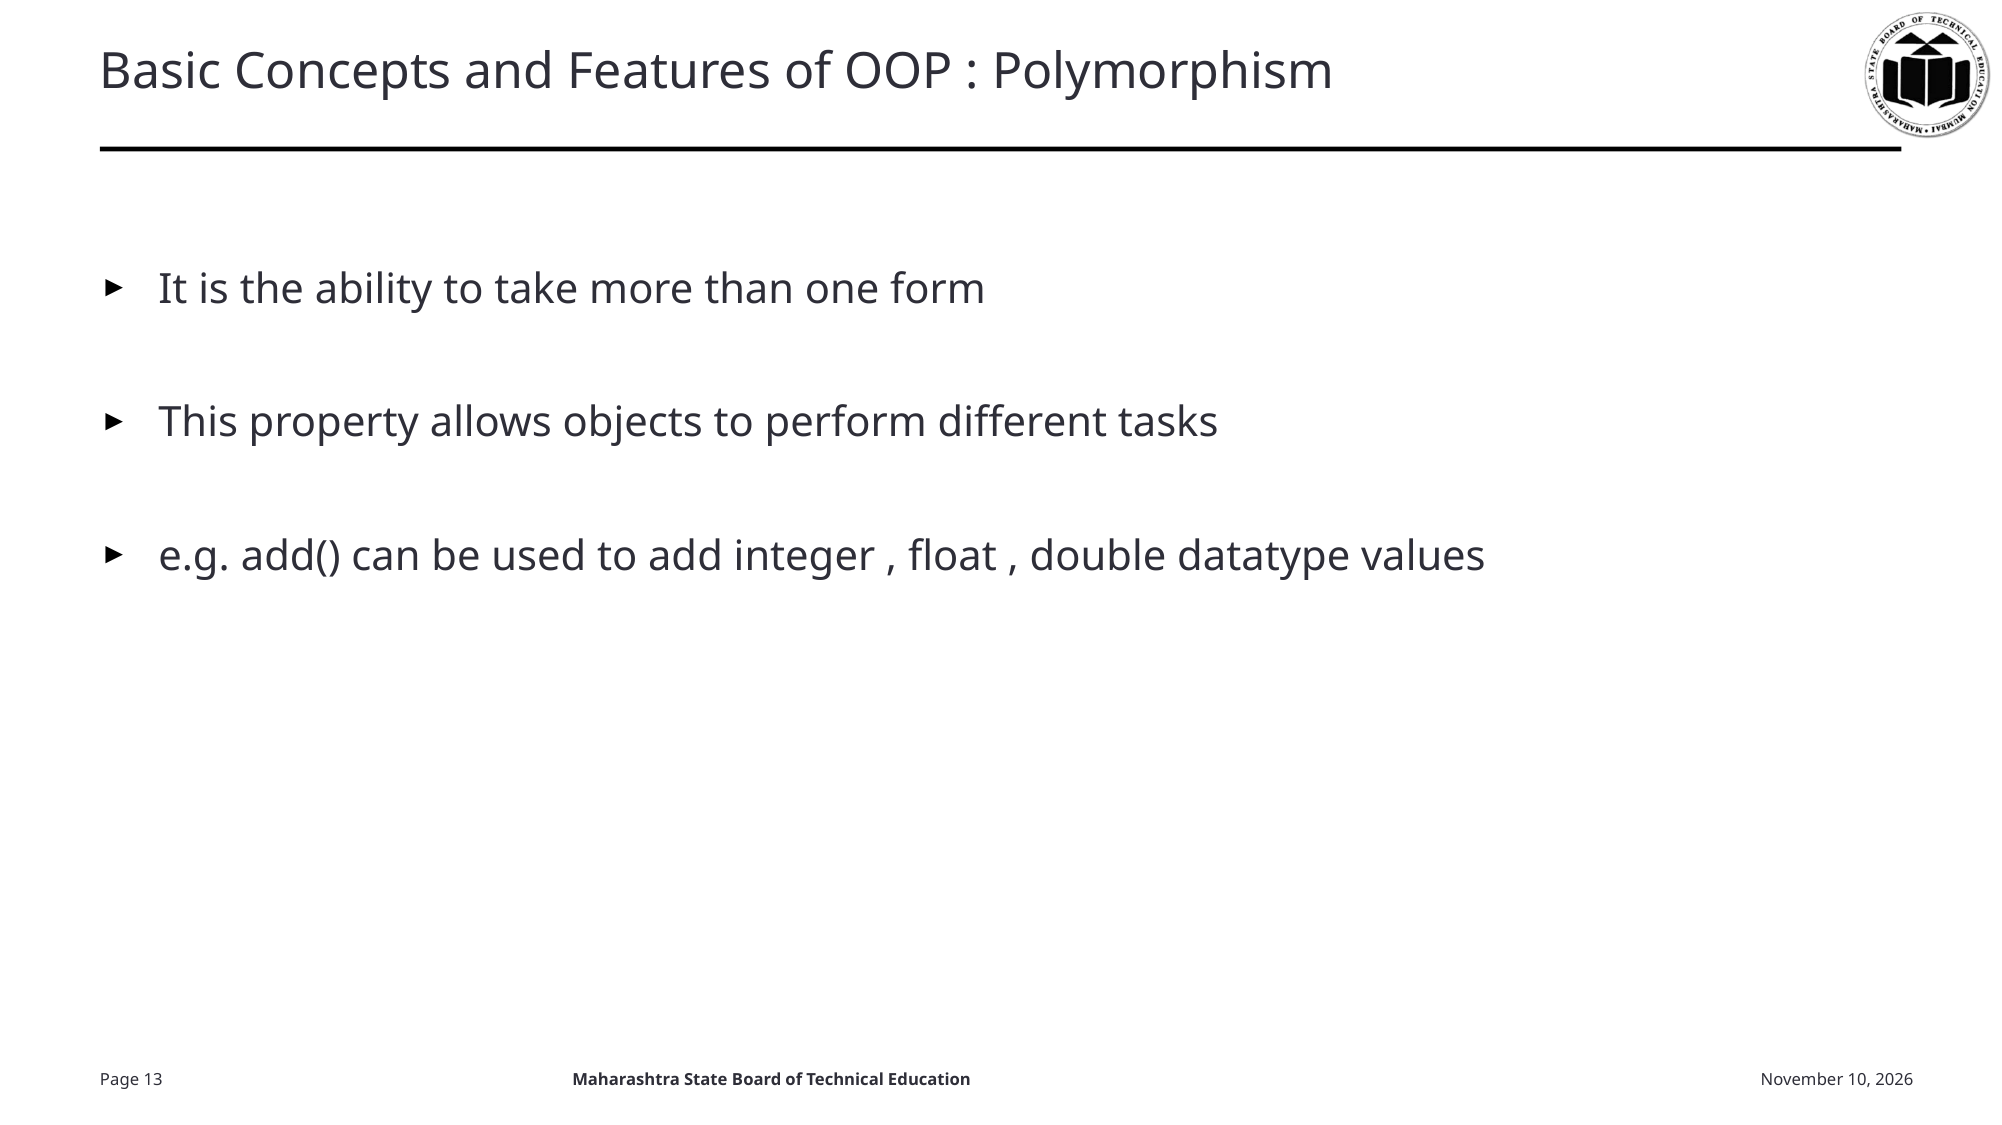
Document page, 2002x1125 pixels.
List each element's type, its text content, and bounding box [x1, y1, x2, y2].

title Basic Concepts and Features of OOP : Polymorphism [99, 48, 1901, 145]
picture [1852, 0, 2001, 149]
list It is the ability to take more than one form This property allows objects to perform different tasks e.g. add() can be used to add integer , float , double datatype values [99, 186, 1901, 999]
